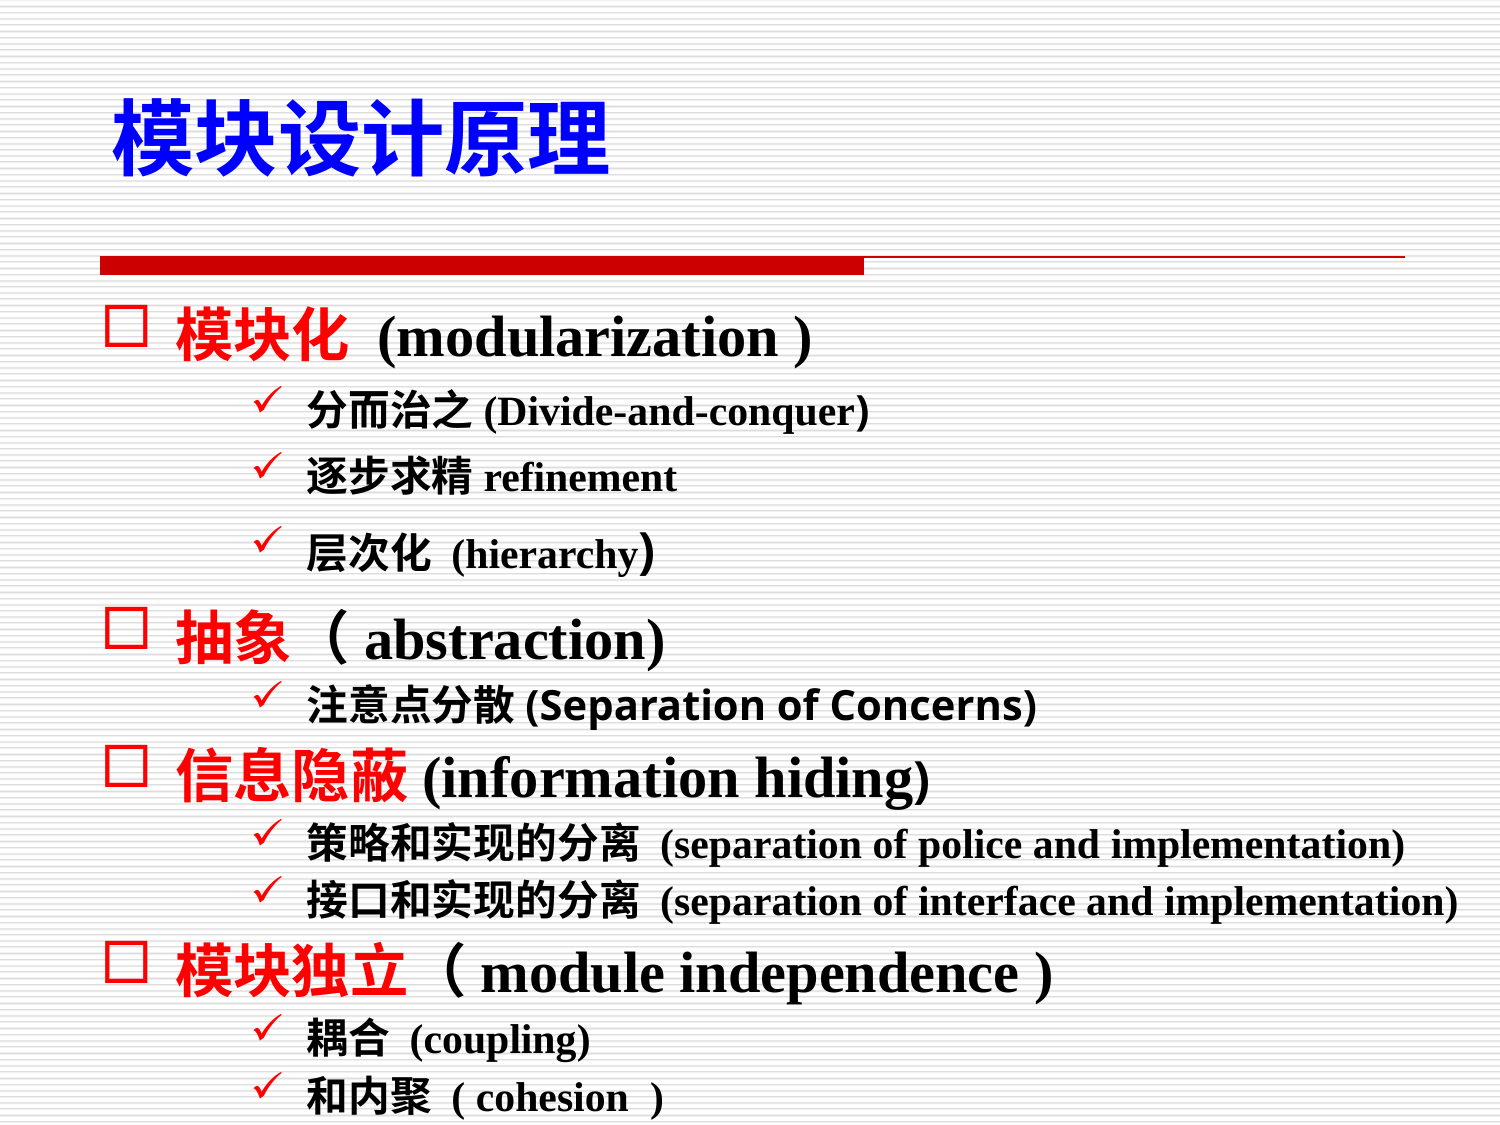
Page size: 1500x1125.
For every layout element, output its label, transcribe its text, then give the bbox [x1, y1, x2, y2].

picture [0, 0, 1500, 1125]
text_box 模块化 (modularization ) 分而治之(Divide-and-conquer) 逐步求精refinement 层次化 (hierarchy) 抽象（abstraction) 注意点分散(Separation of Concerns) 信息隐蔽(information hiding) 策略和实现的分离 (separation of police and implementation) 接口和实现的分离 (separation of interface and implementation) 模块独立（module independence ) 耦合 (coupling) 和内聚 ( cohesion ) [85, 280, 1500, 1125]
text_box 模块设计原理 [54, 82, 1500, 183]
